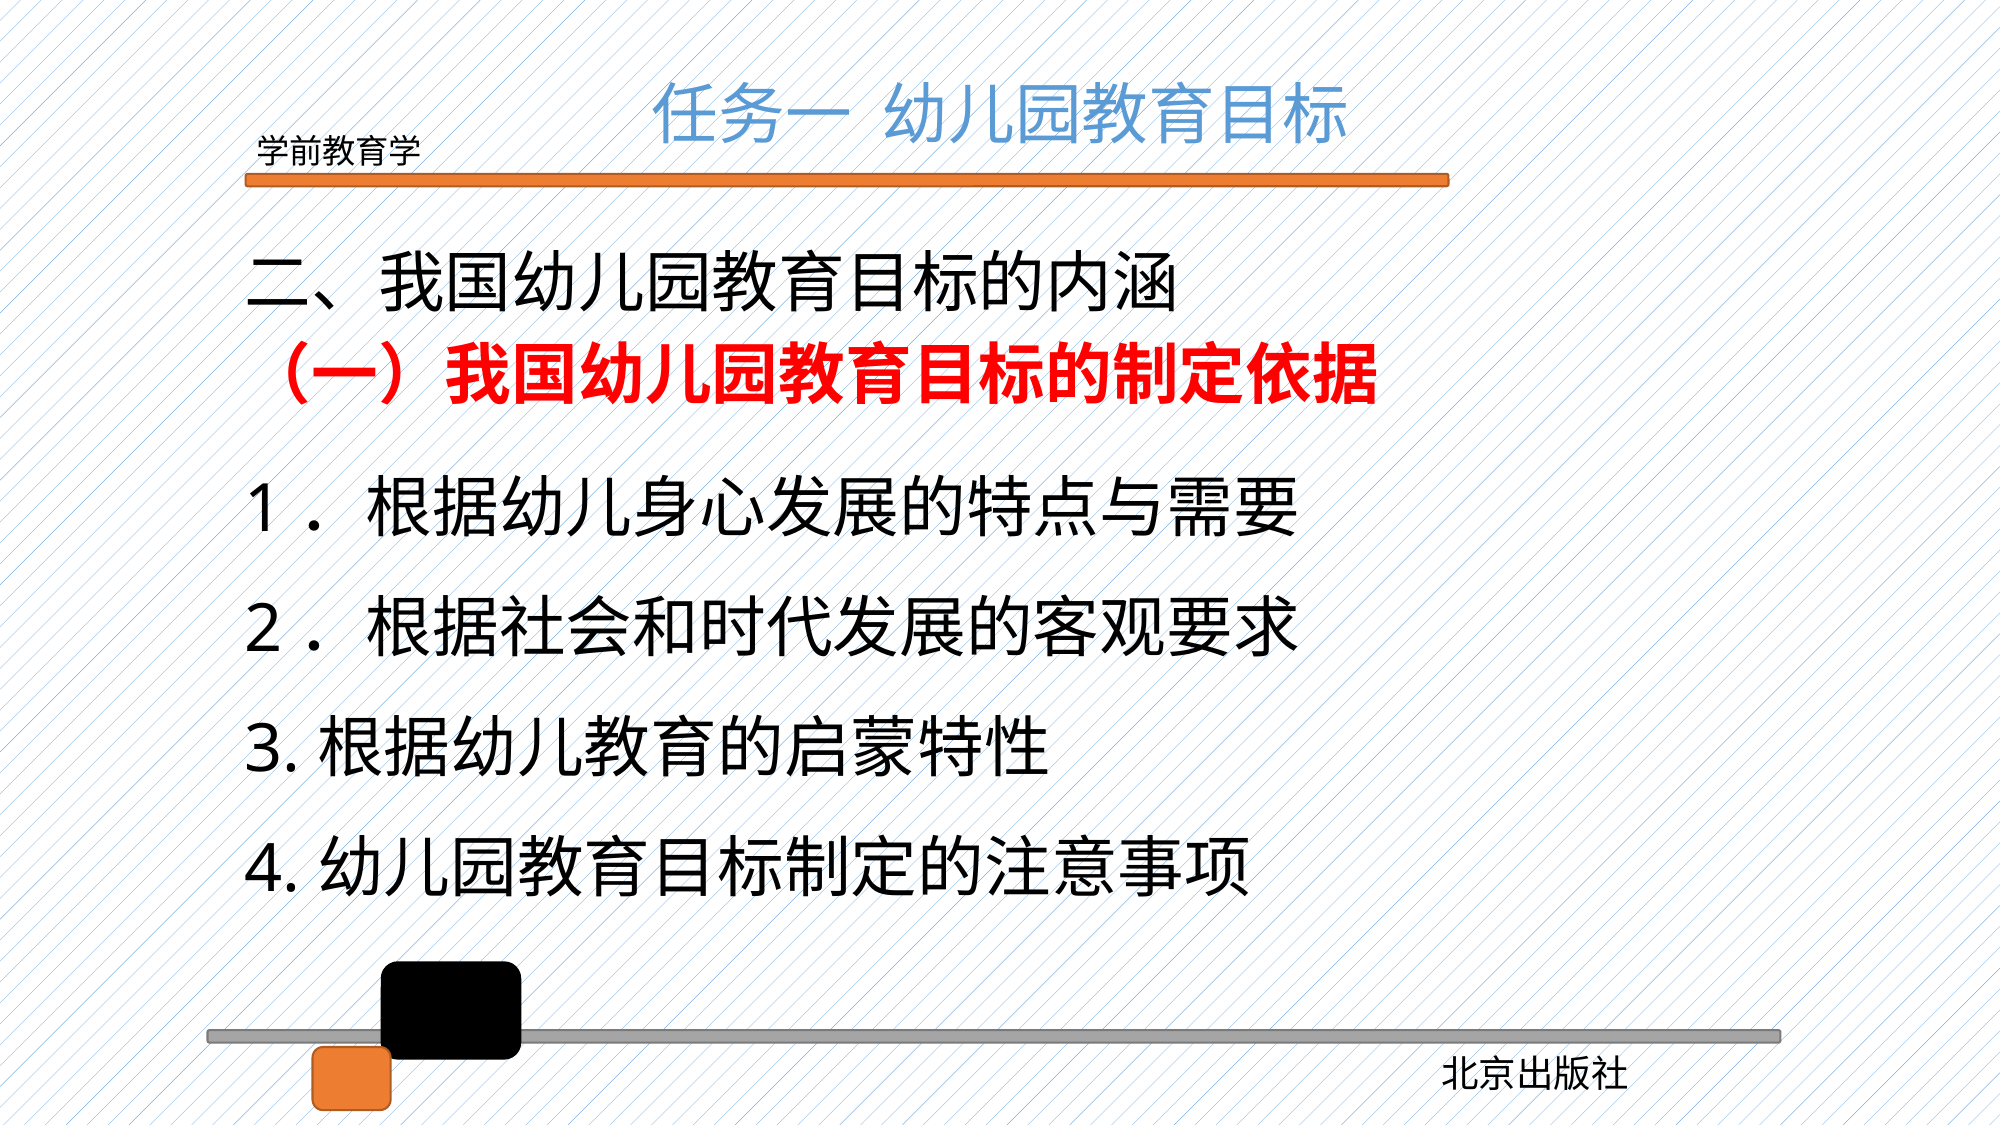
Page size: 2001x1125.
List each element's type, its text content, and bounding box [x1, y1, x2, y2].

text_box 任务一 幼儿园教育目标 [636, 64, 1365, 160]
text_box 二、我国幼儿园教育目标的内涵 （一）我国幼儿园教育目标的制定依据 1．根据幼儿身心发展的特点与需要 2．根据社会和时代发展的客观要求 3.根据幼儿教育的启蒙特性 4.幼儿园教育目标制定的注意事项 [230, 232, 1641, 992]
